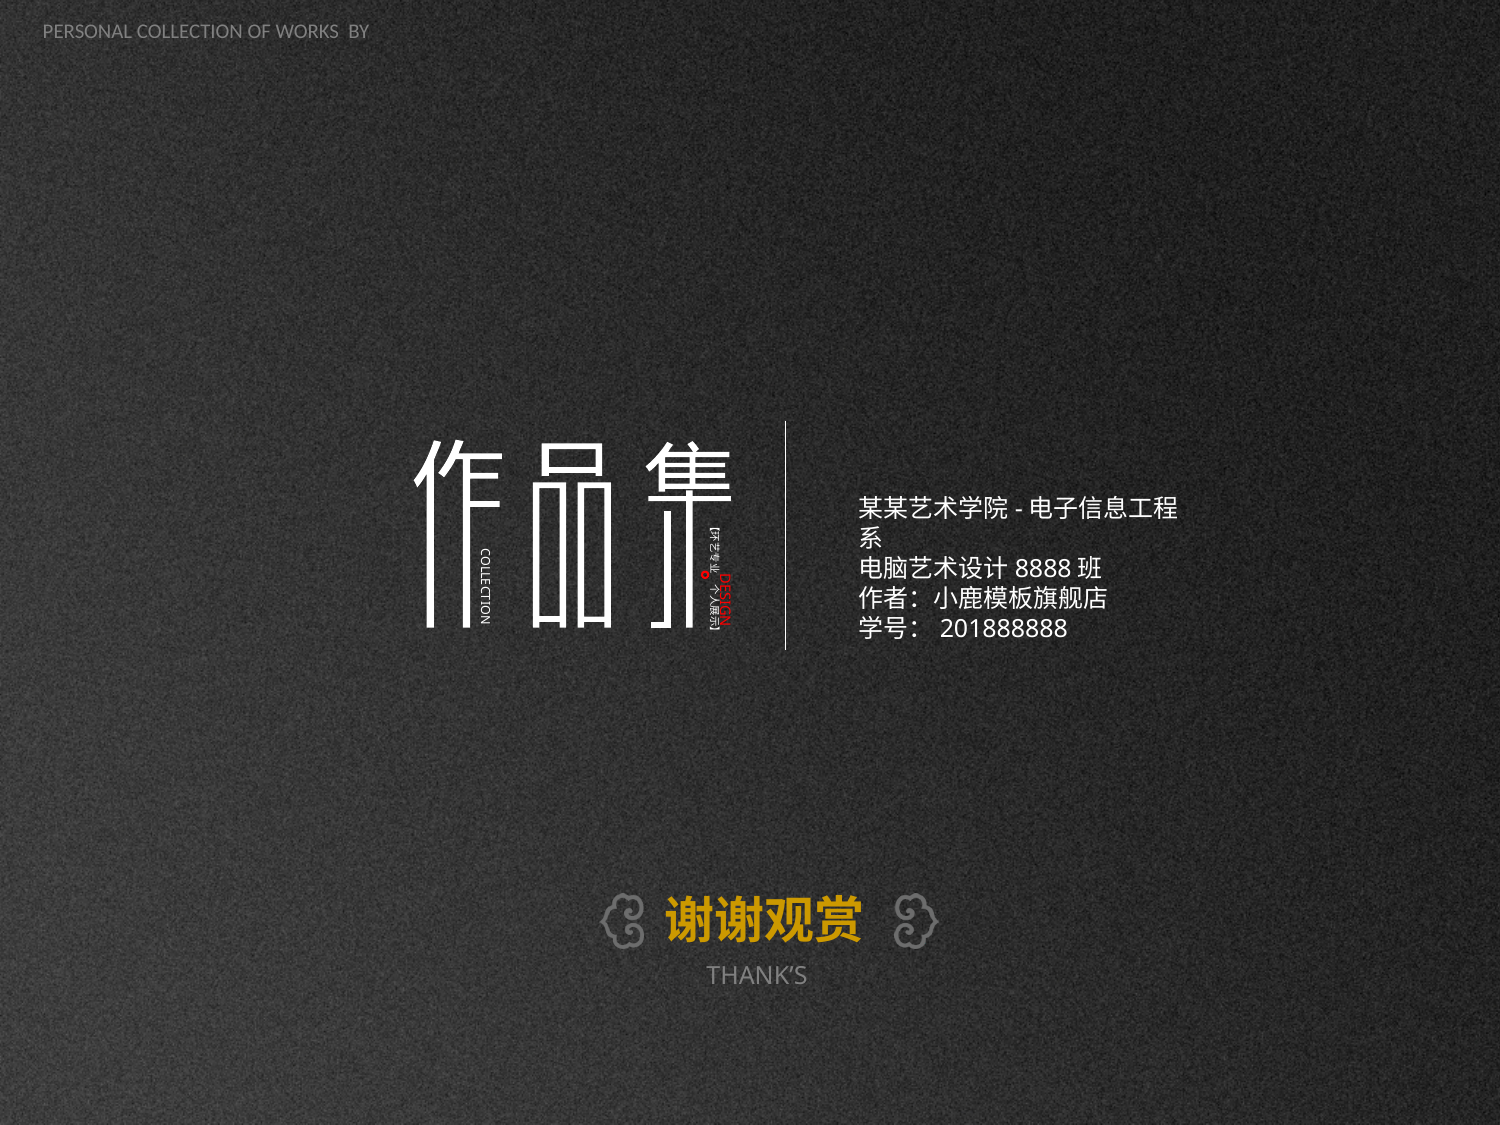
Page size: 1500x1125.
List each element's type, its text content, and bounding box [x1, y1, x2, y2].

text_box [412, 438, 733, 663]
picture [0, 0, 1500, 1125]
text_box 某某艺术学院-电子信息工程系 电脑艺术设计8888班 作者：小鹿模板旗舰店 学号：201888888 [844, 485, 1211, 650]
text_box PERSONAL COLLECTION OF WORKS BY [27, 10, 515, 51]
text_box 谢谢观赏 [649, 881, 880, 957]
text_box DESIGN [738, 558, 743, 654]
text_box THANK’S [691, 952, 881, 998]
